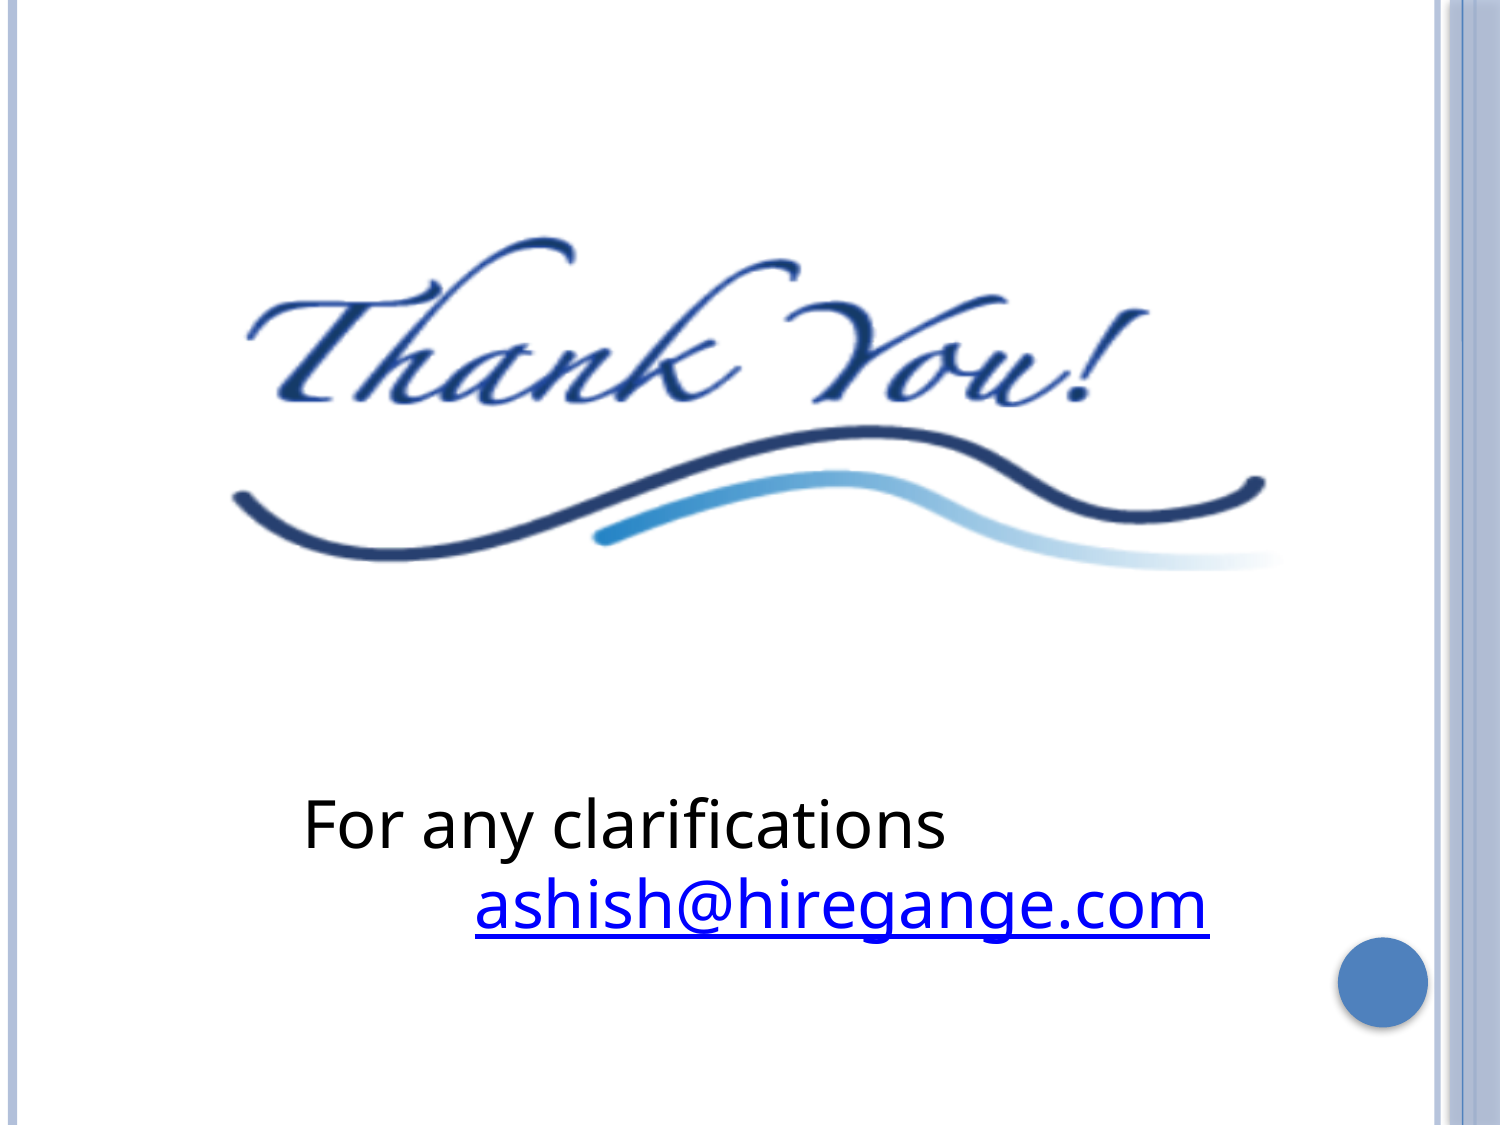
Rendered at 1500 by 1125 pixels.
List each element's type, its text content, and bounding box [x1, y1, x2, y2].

text_box For any clarifications ashish@hiregange.com [287, 774, 1263, 1041]
picture [161, 186, 1312, 634]
